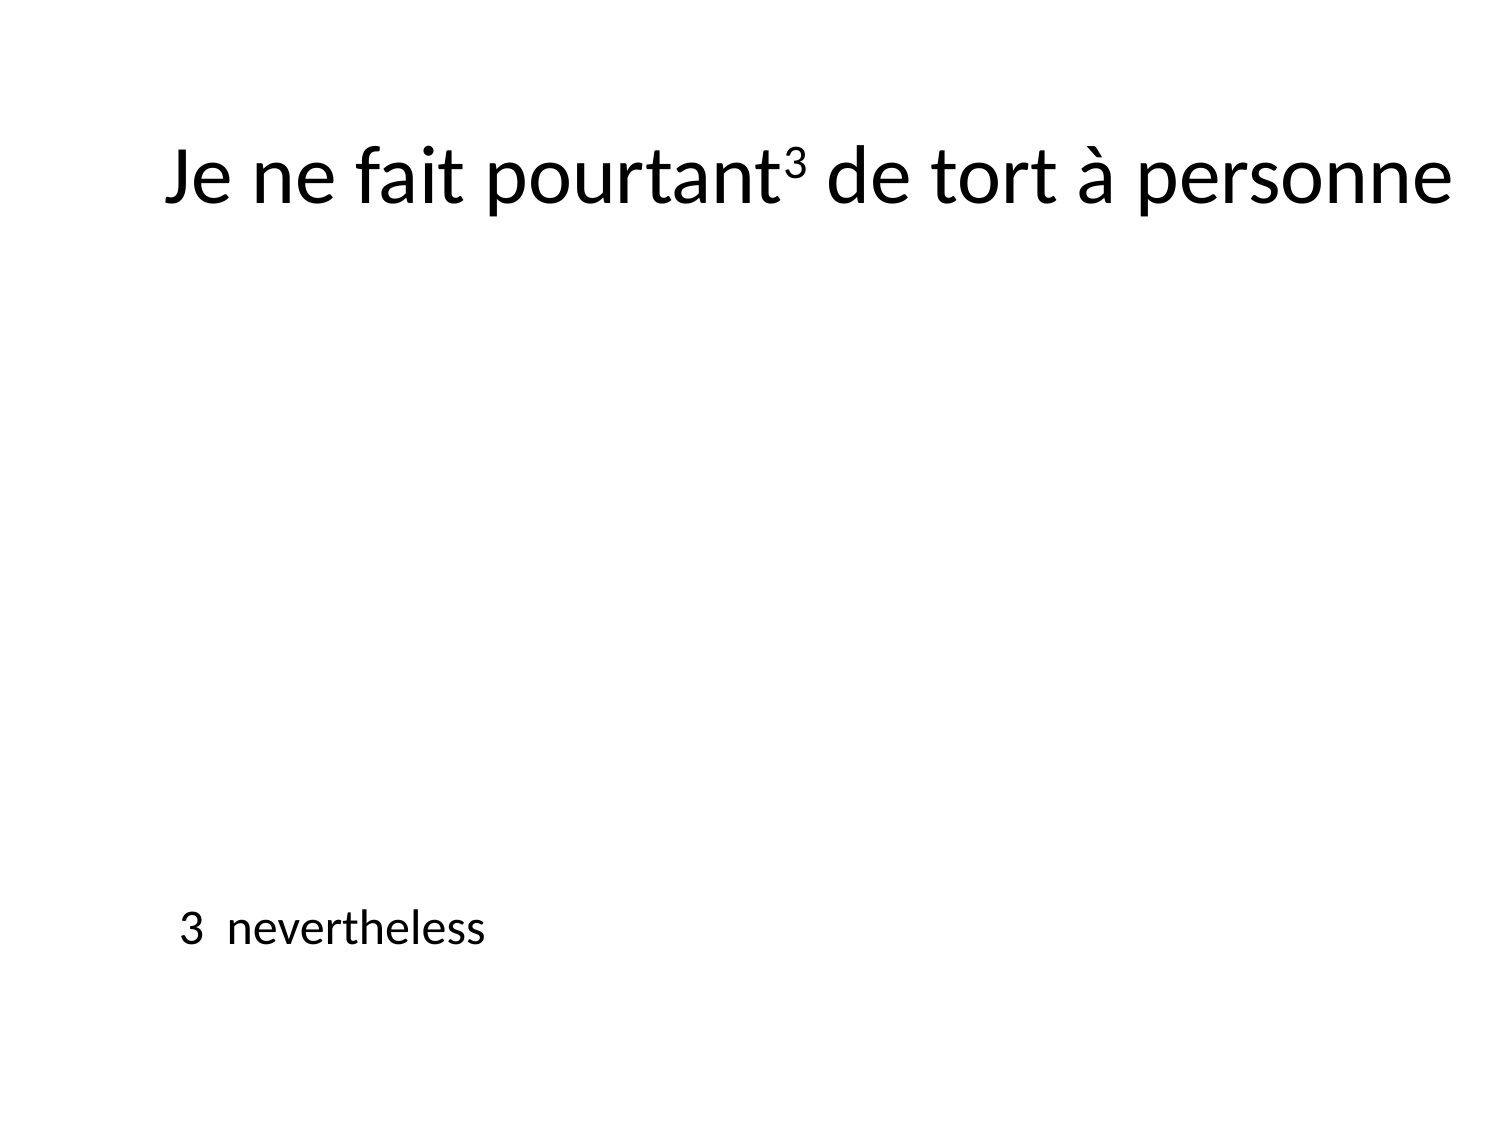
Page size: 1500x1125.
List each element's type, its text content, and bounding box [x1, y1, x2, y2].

text_box Je ne fait pourtant3 de tort à personne [149, 112, 1500, 428]
text_box 3 nevertheless [164, 887, 501, 963]
